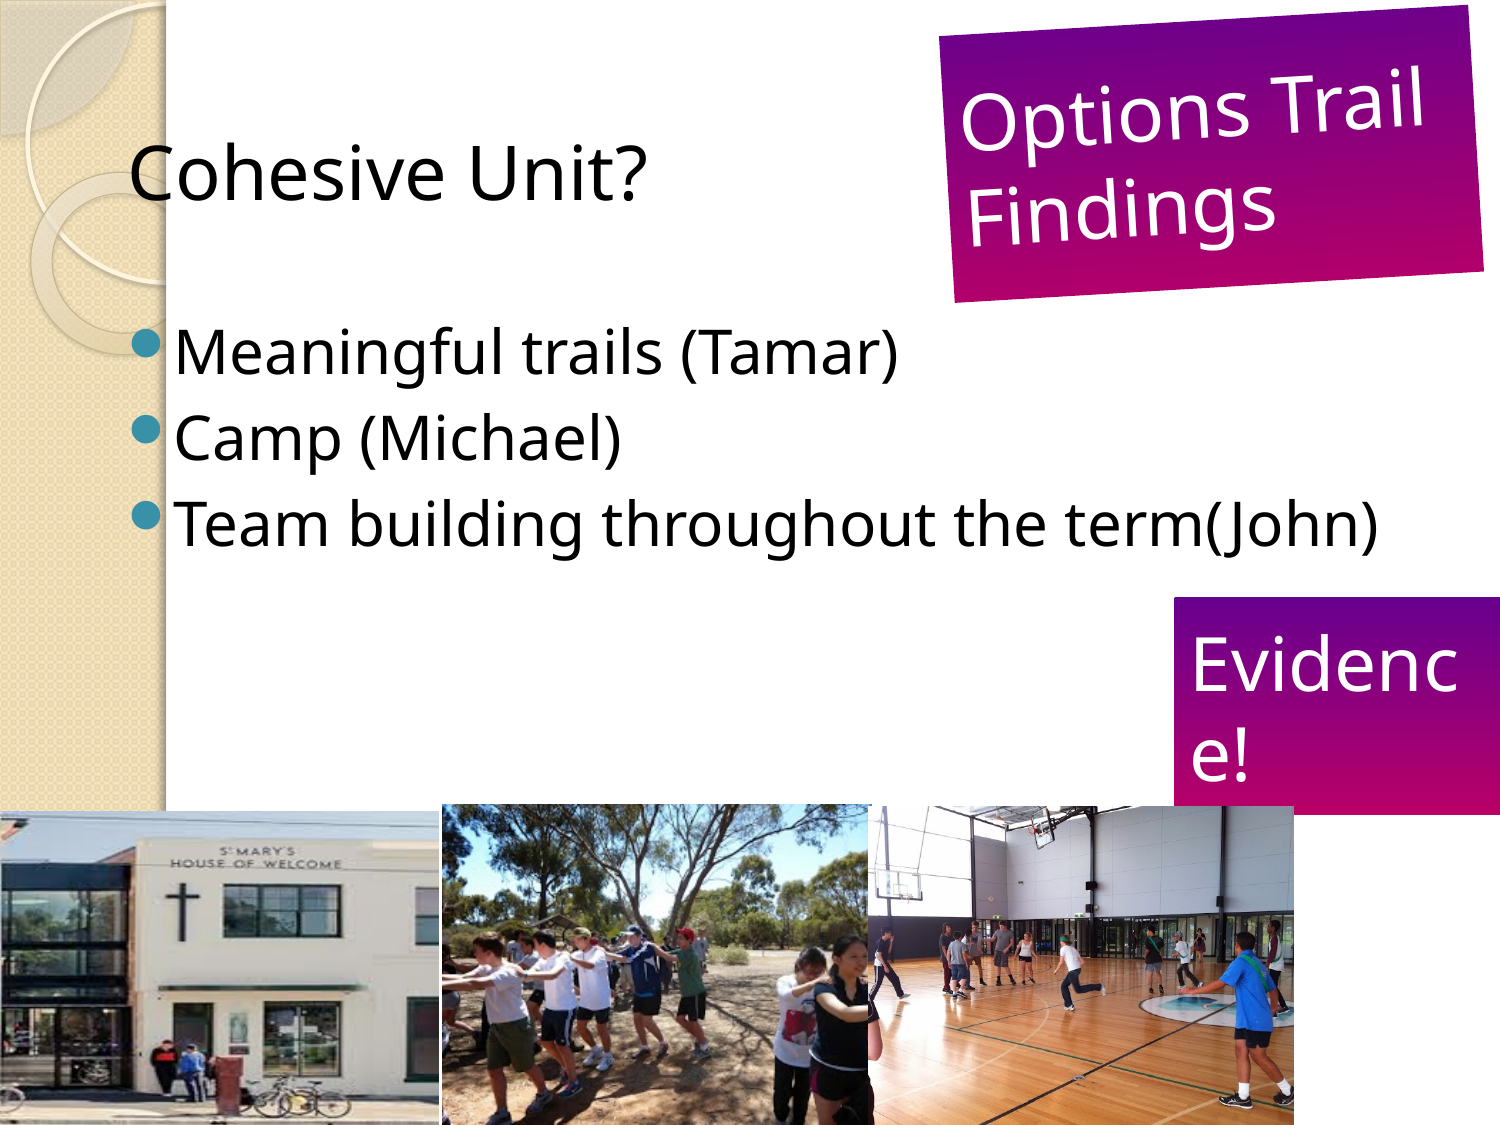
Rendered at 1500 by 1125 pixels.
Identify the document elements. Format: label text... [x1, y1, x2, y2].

picture [0, 810, 439, 1125]
list Cohesive Unit? Meaningful trails (Tamar) Camp (Michael) Team building throughout the term(John) [100, 30, 1400, 610]
picture [442, 803, 1294, 1125]
text_box Evidence! [1174, 597, 1500, 815]
text_box Options Trail Findings [938, 4, 1484, 303]
